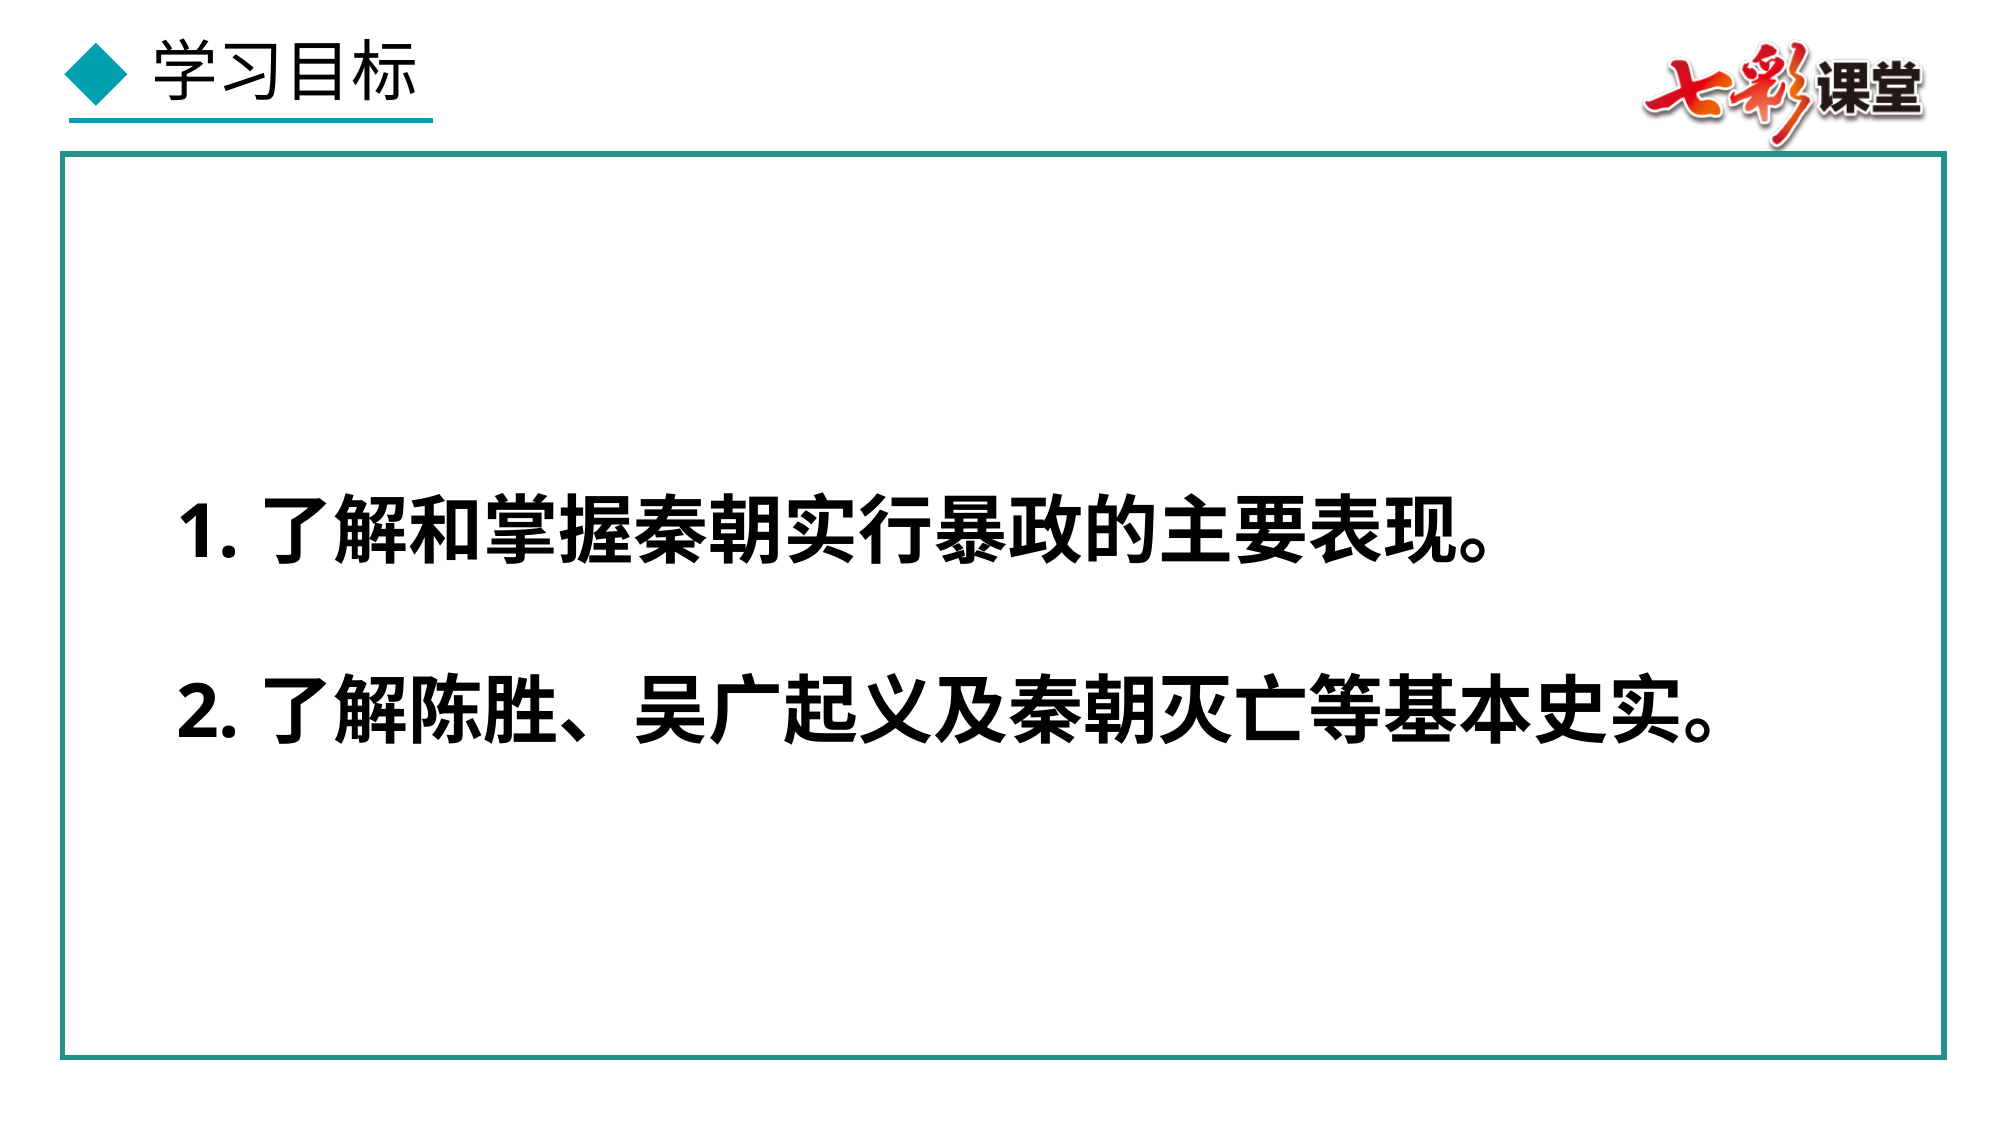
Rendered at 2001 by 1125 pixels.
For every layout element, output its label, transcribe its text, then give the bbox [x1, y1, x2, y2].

text_box 1.了解和掌握秦朝实行暴政的主要表现。 2.了解陈胜、吴广起义及秦朝灭亡等基本史实。 [161, 385, 1768, 760]
picture [1638, 35, 1932, 151]
